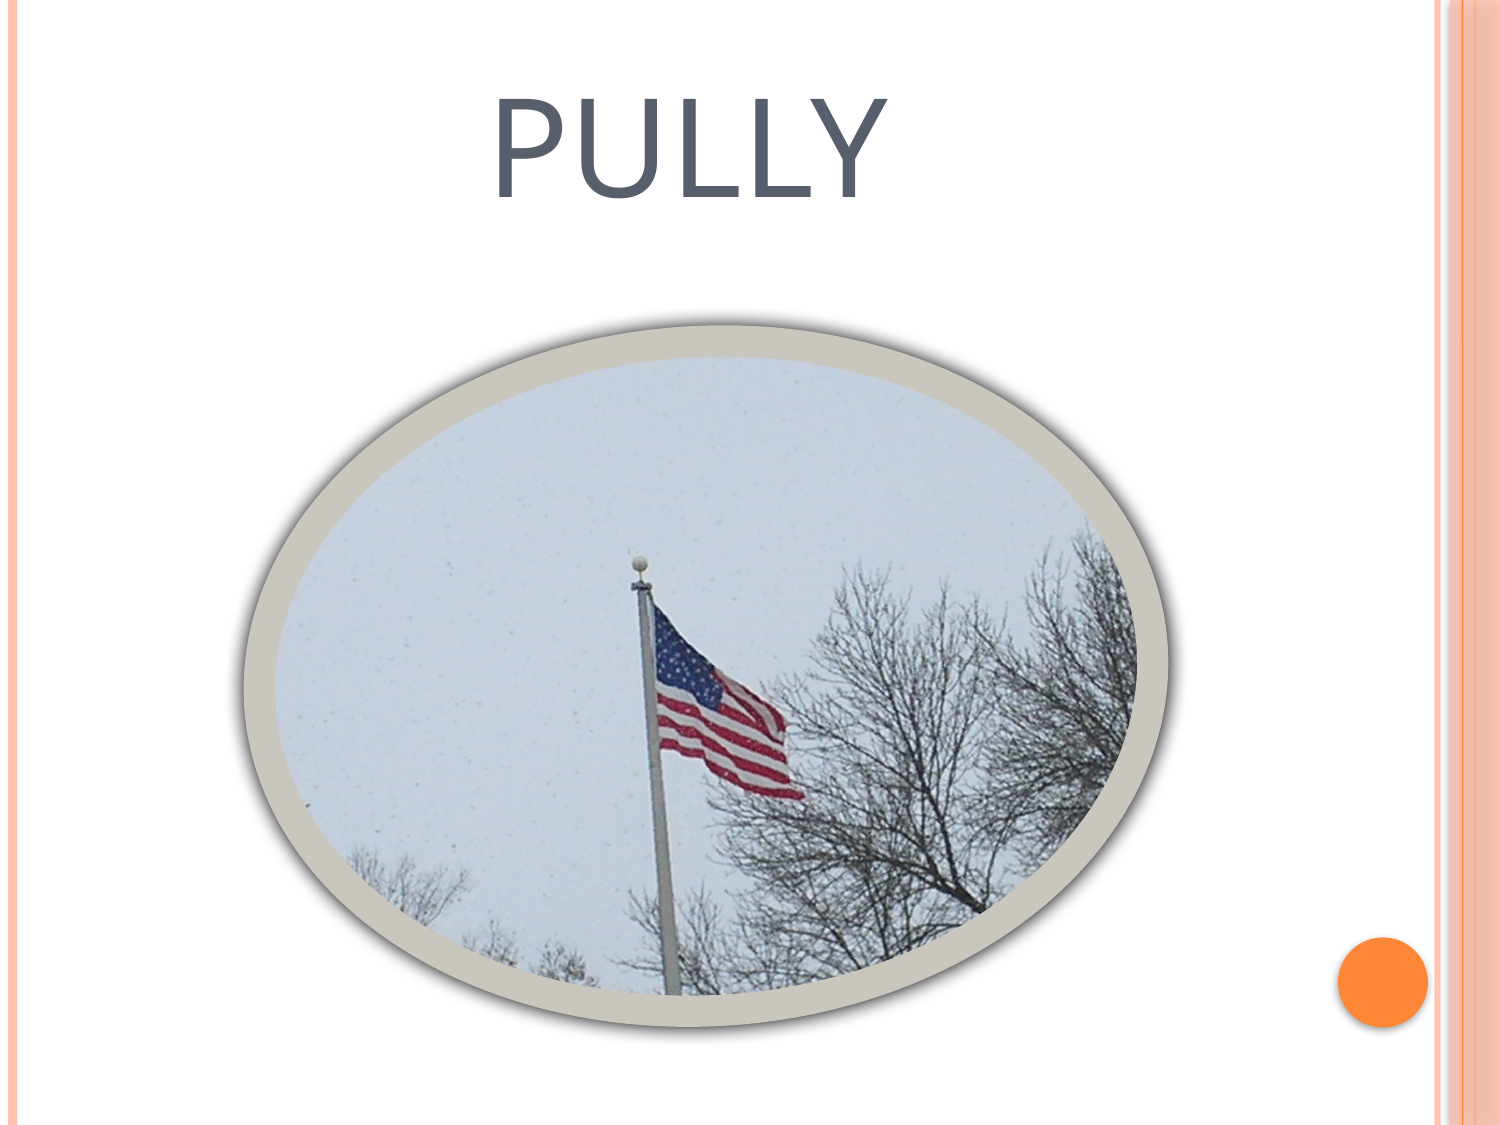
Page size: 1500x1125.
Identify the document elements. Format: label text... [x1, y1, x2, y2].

title Pully [75, 45, 1300, 233]
picture [258, 340, 1154, 1012]
